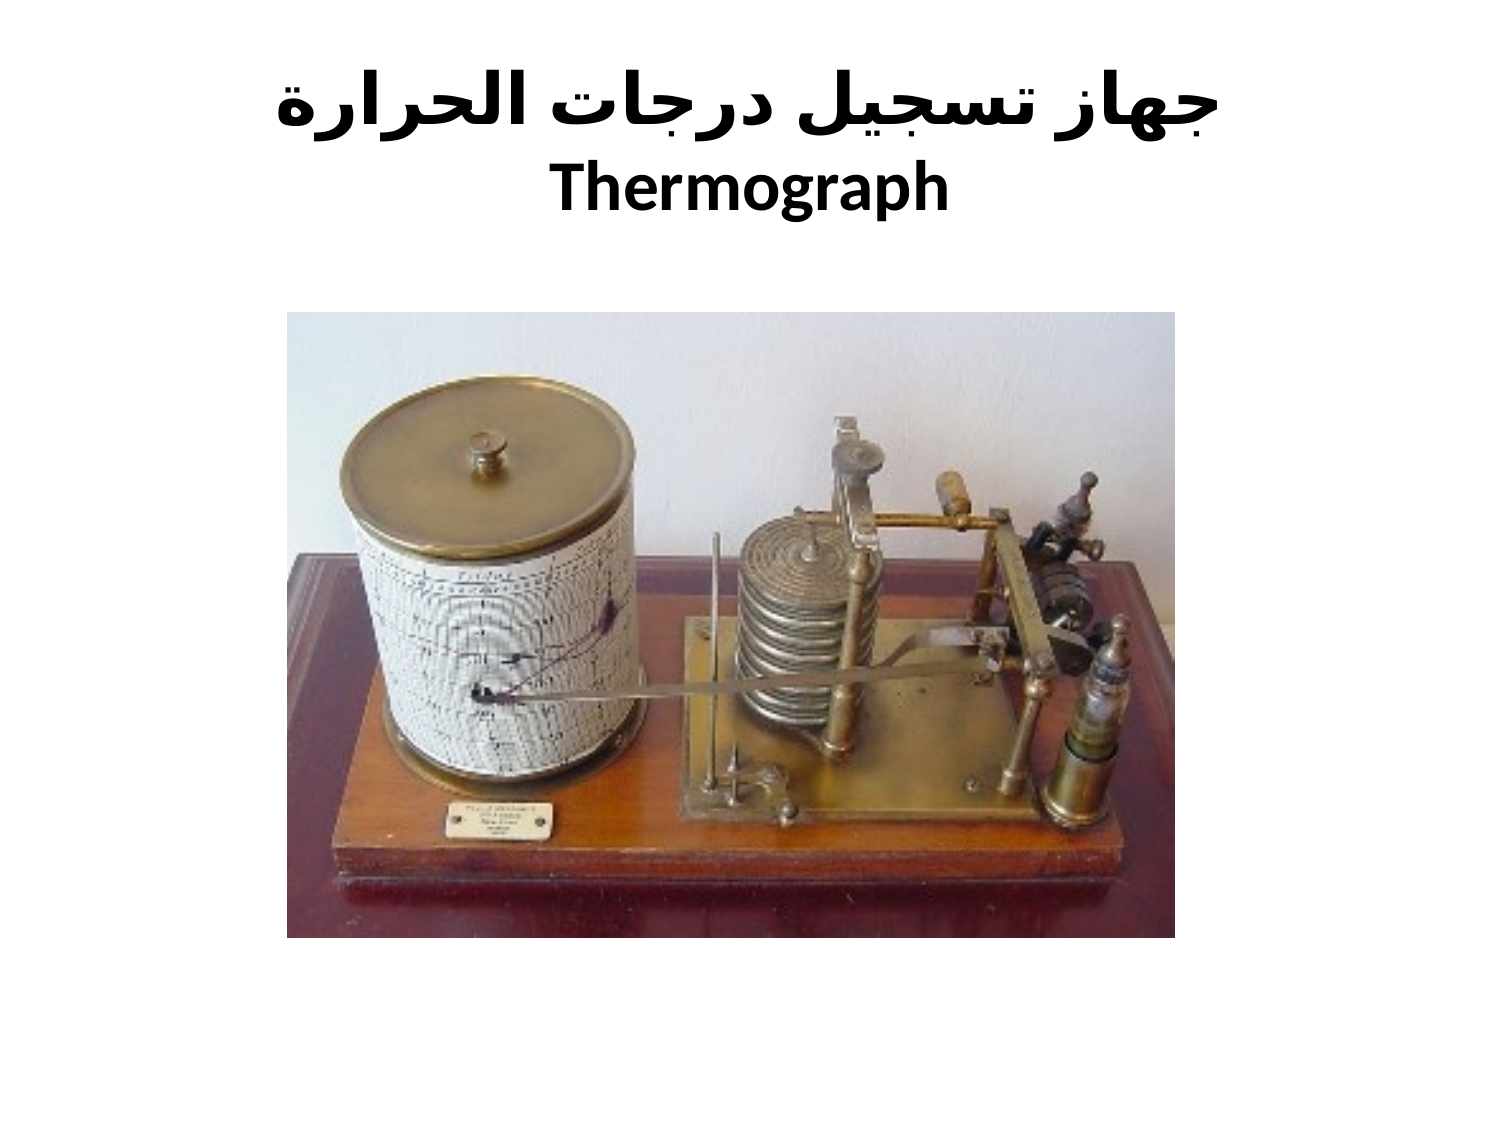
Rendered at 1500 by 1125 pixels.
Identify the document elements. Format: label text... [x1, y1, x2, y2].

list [287, 312, 1176, 938]
title جهاز تسجيل درجات الحرارة Thermograph [75, 45, 1425, 233]
